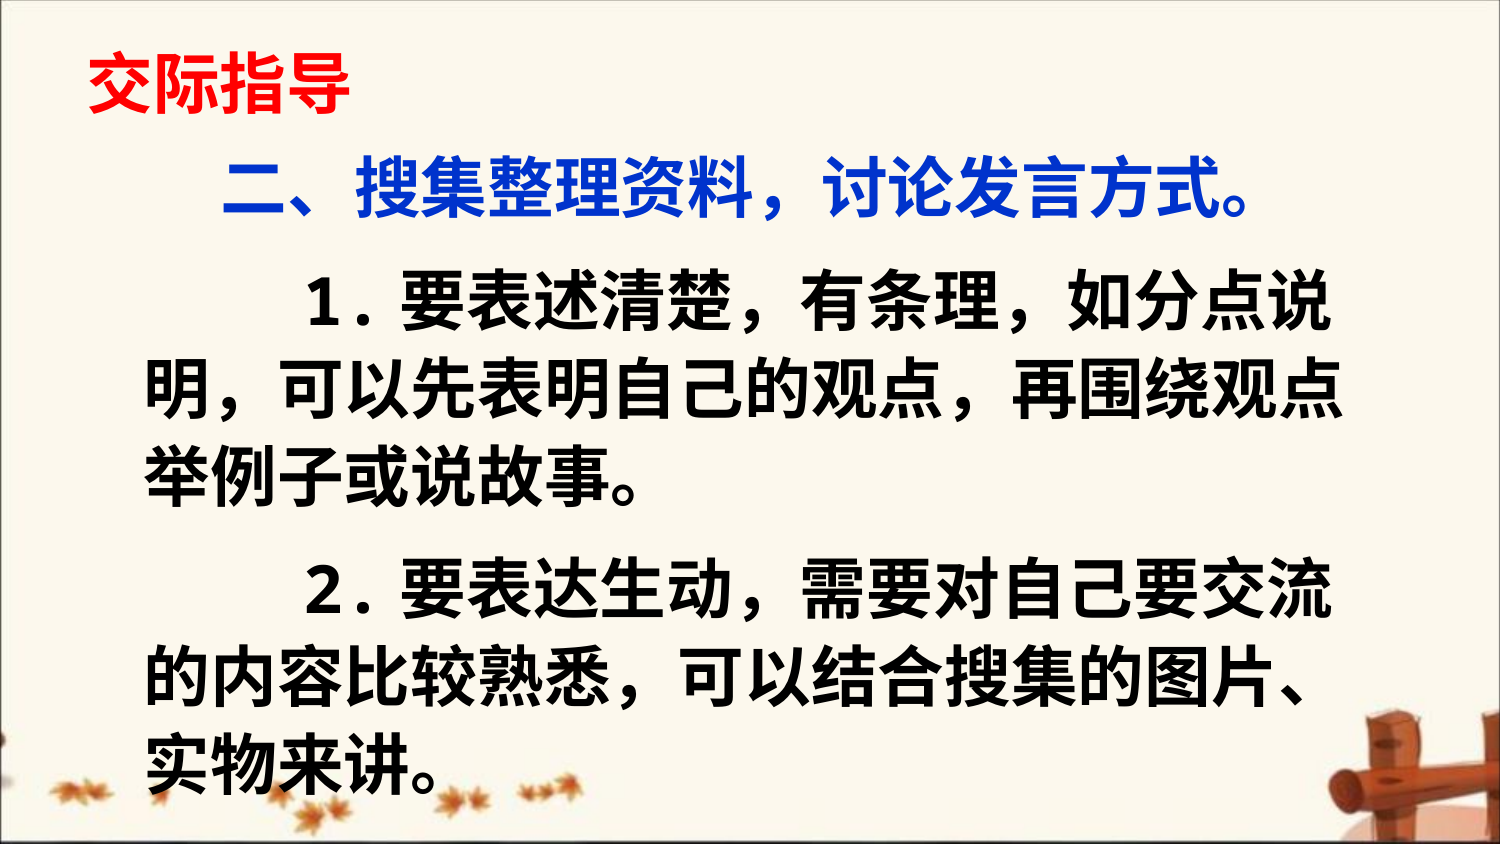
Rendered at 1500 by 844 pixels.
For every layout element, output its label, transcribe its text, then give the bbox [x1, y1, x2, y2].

text_box 二、搜集整理资料，讨论发言方式。 1.要表述清楚，有条理，如分点说明，可以先表明自己的观点，再围绕观点举例子或说故事。 2.要表达生动，需要对自己要交流的内容比较熟悉，可以结合搜集的图片、实物来讲。 [128, 130, 1401, 811]
picture [0, 0, 1500, 844]
text_box 交际指导 [71, 34, 397, 129]
